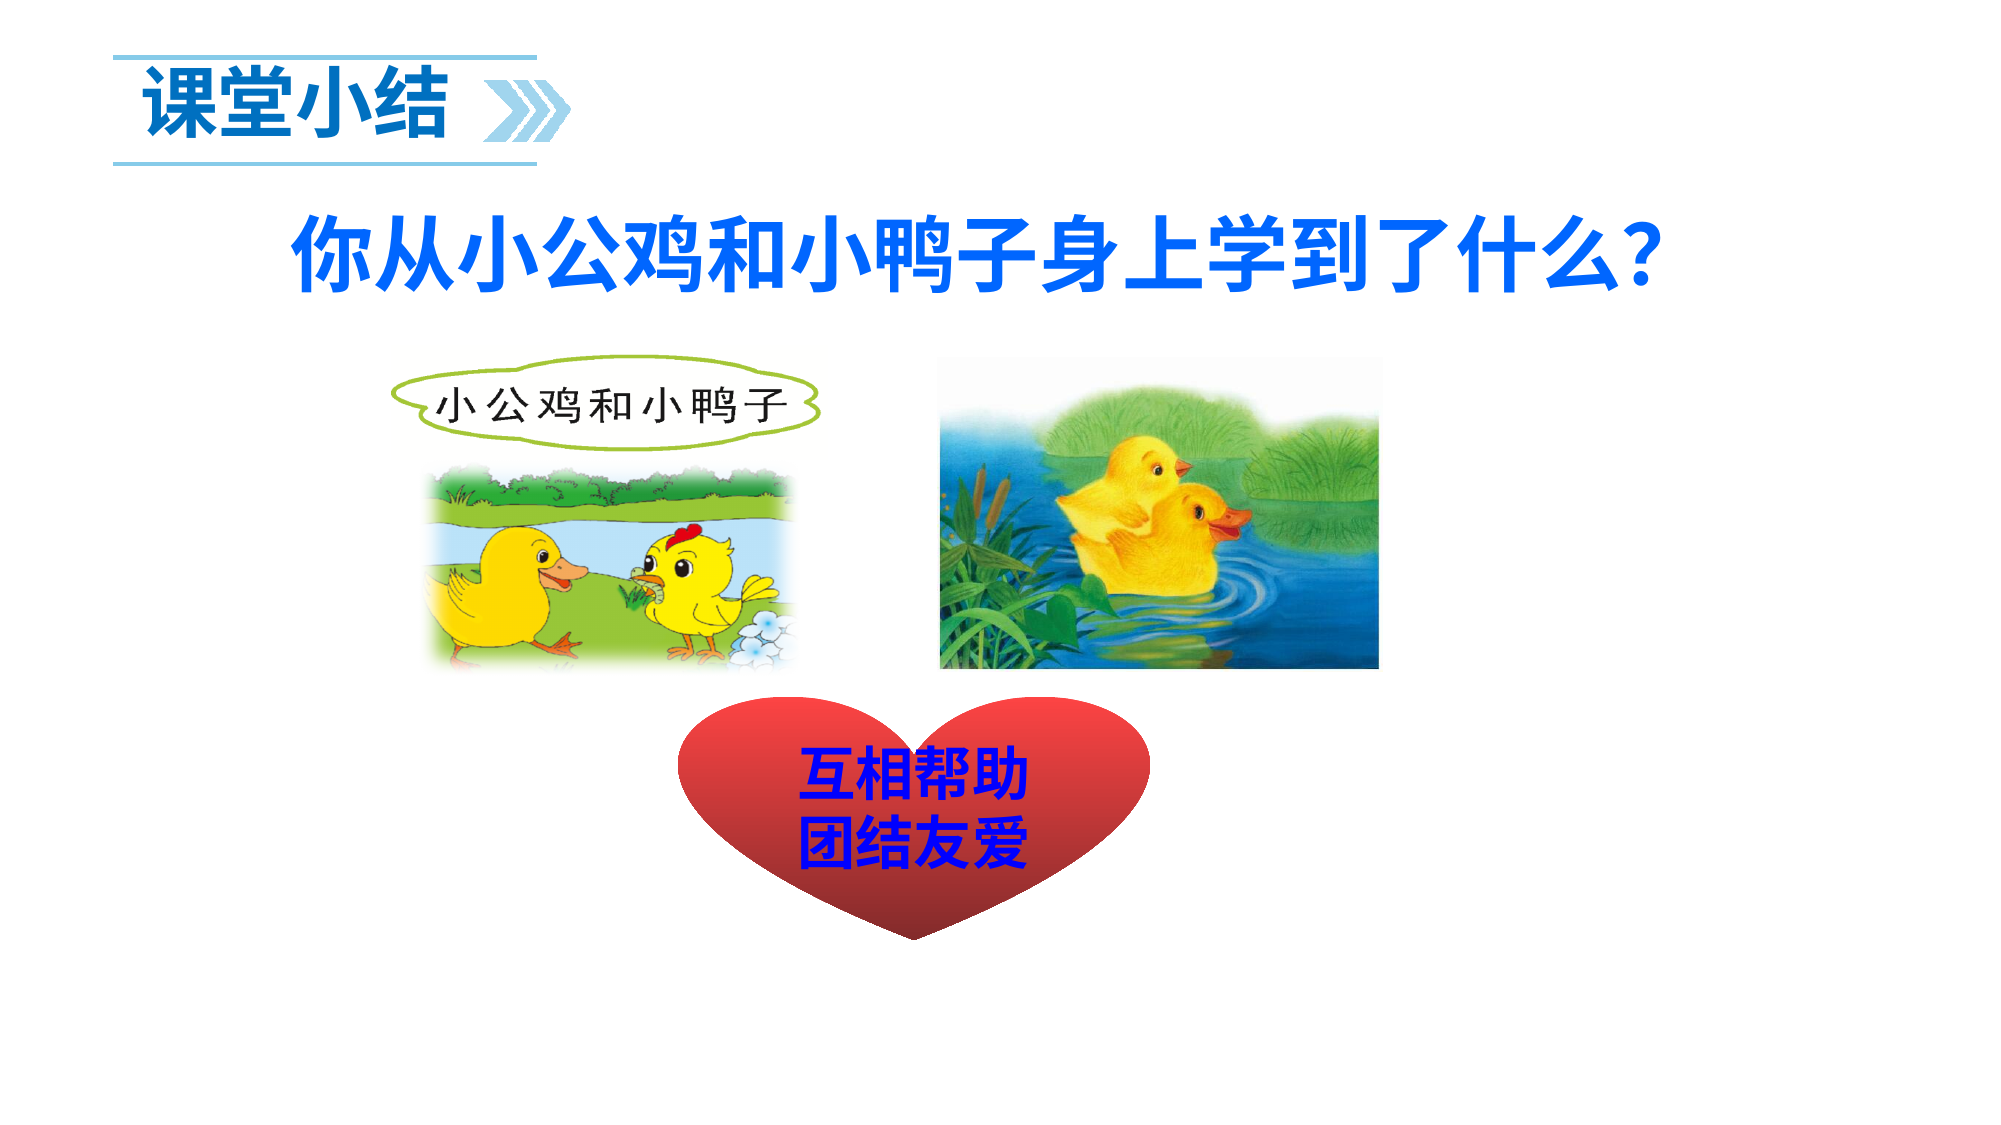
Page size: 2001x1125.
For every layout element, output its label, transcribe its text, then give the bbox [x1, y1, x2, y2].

text_box 你从小公鸡和小鸭子身上学到了什么？ [275, 195, 1801, 310]
text_box 互相帮助 团结友爱 [677, 695, 1151, 942]
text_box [84, 46, 571, 166]
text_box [391, 345, 828, 677]
picture [937, 357, 1383, 672]
